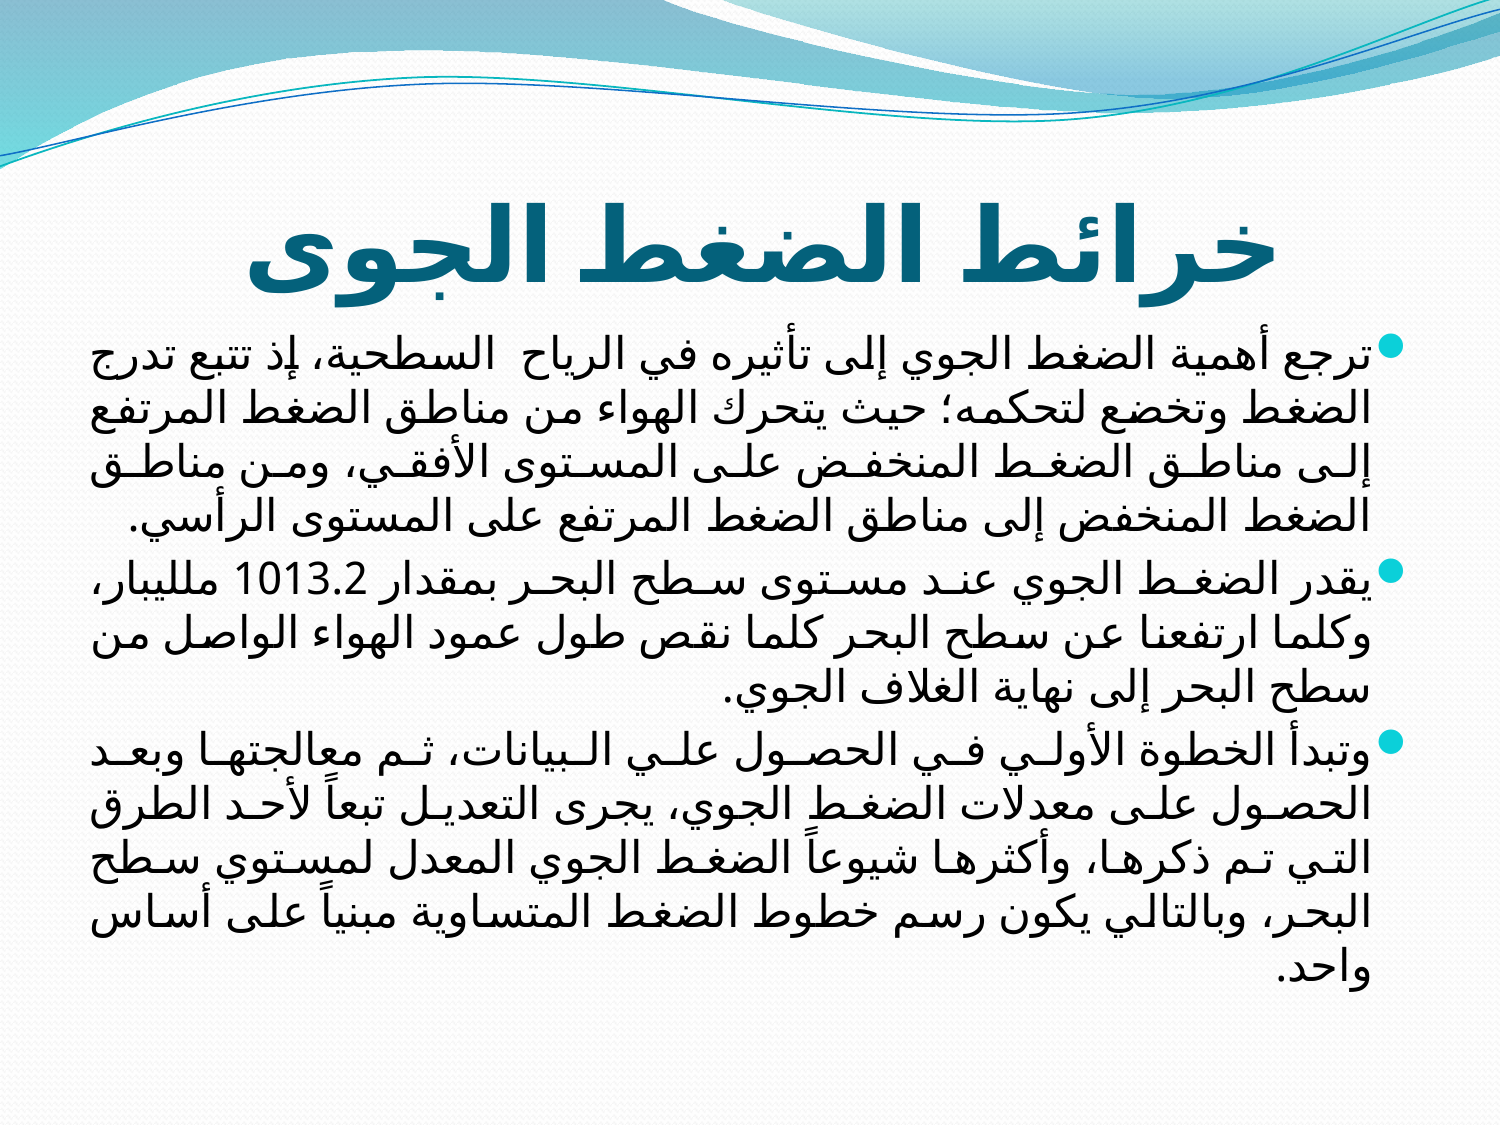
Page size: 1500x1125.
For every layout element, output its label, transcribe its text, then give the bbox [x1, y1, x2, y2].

title خرائط الضغط الجوى [75, 115, 1425, 303]
list ترجع أهمية الضغط الجوي إلى تأثيره في الرياح السطحية، إذ تتبع تدرج الضغط وتخضع لتحكمه؛ حيث يتحرك الهواء من مناطق الضغط المرتفع إلى مناطق الضغط المنخفض على المستوى الأفقي، ومن مناطق الضغط المنخفض إلى مناطق الضغط المرتفع على المستوى الرأسي. يقدر الضغط الجوي عند مستوى سطح البحر بمقدار 1013.2 ملليبار، وكلما ارتفعنا عن سطح البحر كلما نقص طول عمود الهواء الواصل من سطح البحر إلى نهاية الغلاف الجوي. وتبدأ الخطوة الأولي في الحصول علي البيانات، ثم معالجتها وبعد الحصول على معدلات الضغط الجوي، يجرى التعديل تبعاً لأحد الطرق التي تم ذكرها، وأكثرها شيوعاً الضغط الجوي المعدل لمستوي سطح البحر، وبالتالي يكون رسم خطوط الضغط المتساوية مبنياً على أساس واحد. [75, 317, 1425, 1038]
